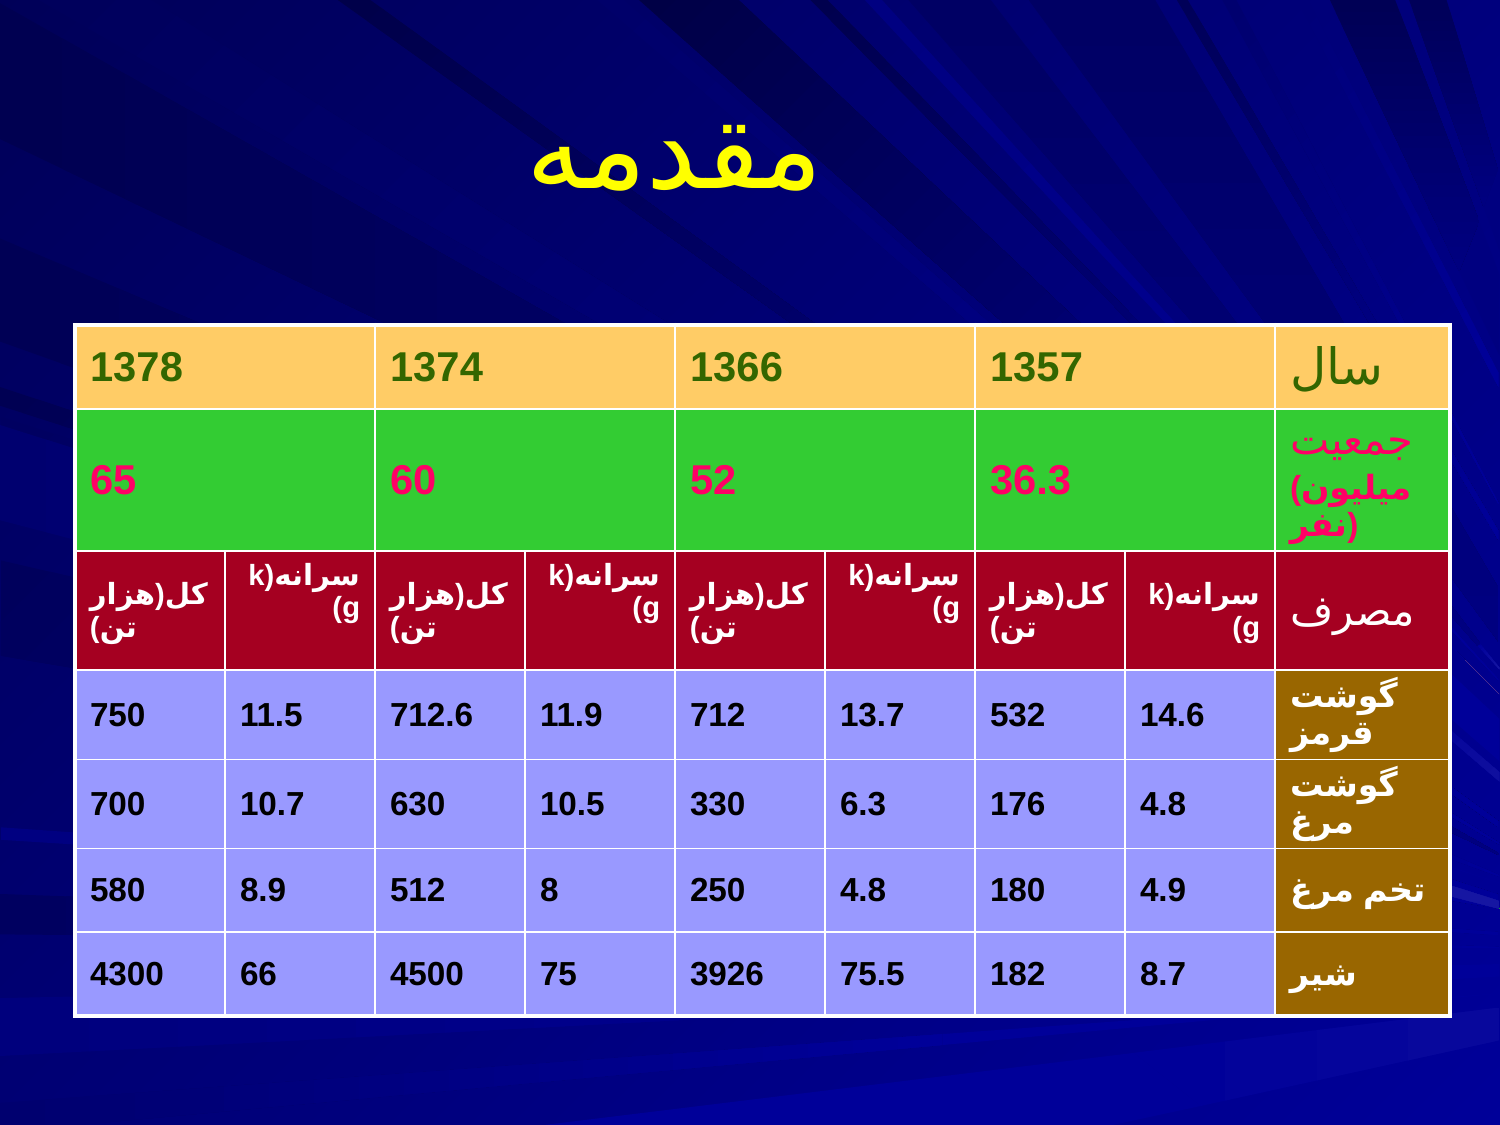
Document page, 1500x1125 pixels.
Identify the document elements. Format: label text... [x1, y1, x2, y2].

table_cell 6.3 [826, 760, 974, 848]
table_cell 4300 [77, 933, 224, 1014]
table_cell سرانه(kg) [226, 552, 374, 669]
table_cell 10.5 [526, 760, 674, 848]
table_cell 712 [676, 671, 824, 759]
table_cell كل(هزار تن) [676, 552, 824, 669]
table_cell 10.7 [226, 760, 374, 848]
table_cell جمعيت (ميليون نفر) [1276, 410, 1448, 550]
table_cell 4.8 [1126, 760, 1274, 848]
table_cell 580 [77, 849, 224, 931]
table_cell 52 [676, 410, 974, 550]
table_cell 11.5 [226, 671, 374, 759]
table_cell 712.6 [376, 671, 524, 759]
table_header سال [1276, 327, 1448, 408]
table_cell 4.9 [1126, 849, 1274, 931]
table_cell 3926 [676, 933, 824, 1014]
table_header 1378 [77, 327, 374, 408]
table_cell 13.7 [826, 671, 974, 759]
table_cell گوشت قرمز [1276, 671, 1448, 759]
table_header 1357 [976, 327, 1274, 408]
table_cell 512 [376, 849, 524, 931]
table_cell 250 [676, 849, 824, 931]
table_cell كل(هزار تن) [376, 552, 524, 669]
table_cell 60 [376, 410, 674, 550]
table_cell سرانه(kg) [1126, 552, 1274, 669]
table_cell 75 [526, 933, 674, 1014]
table_cell 176 [976, 760, 1124, 848]
table_cell 8 [526, 849, 674, 931]
table_cell سرانه(kg) [526, 552, 674, 669]
table_cell شير [1276, 933, 1448, 1014]
table_header 1374 [376, 327, 674, 408]
table_cell مصرف [1276, 552, 1448, 669]
title مقدمه [0, 49, 1351, 238]
table_cell كل(هزار تن) [77, 552, 224, 669]
table_cell 750 [77, 671, 224, 759]
table_cell 180 [976, 849, 1124, 931]
table_cell گوشت مرغ [1276, 760, 1448, 848]
table_cell 4500 [376, 933, 524, 1014]
table_cell 36.3 [976, 410, 1274, 550]
table_cell 330 [676, 760, 824, 848]
table_header 1366 [676, 327, 974, 408]
table_cell 700 [77, 760, 224, 848]
table_cell 75.5 [826, 933, 974, 1014]
table_cell 65 [77, 410, 374, 550]
table_cell كل(هزار تن) [976, 552, 1124, 669]
table_cell 4.8 [826, 849, 974, 931]
table_cell 8.9 [226, 849, 374, 931]
table_cell 14.6 [1126, 671, 1274, 759]
table_cell 182 [976, 933, 1124, 1014]
table_cell 8.7 [1126, 933, 1274, 1014]
table_cell تخم مرغ [1276, 849, 1448, 931]
table_cell 66 [226, 933, 374, 1014]
table_cell سرانه(kg) [826, 552, 974, 669]
table_cell 532 [976, 671, 1124, 759]
table_cell 630 [376, 760, 524, 848]
table_cell 11.9 [526, 671, 674, 759]
